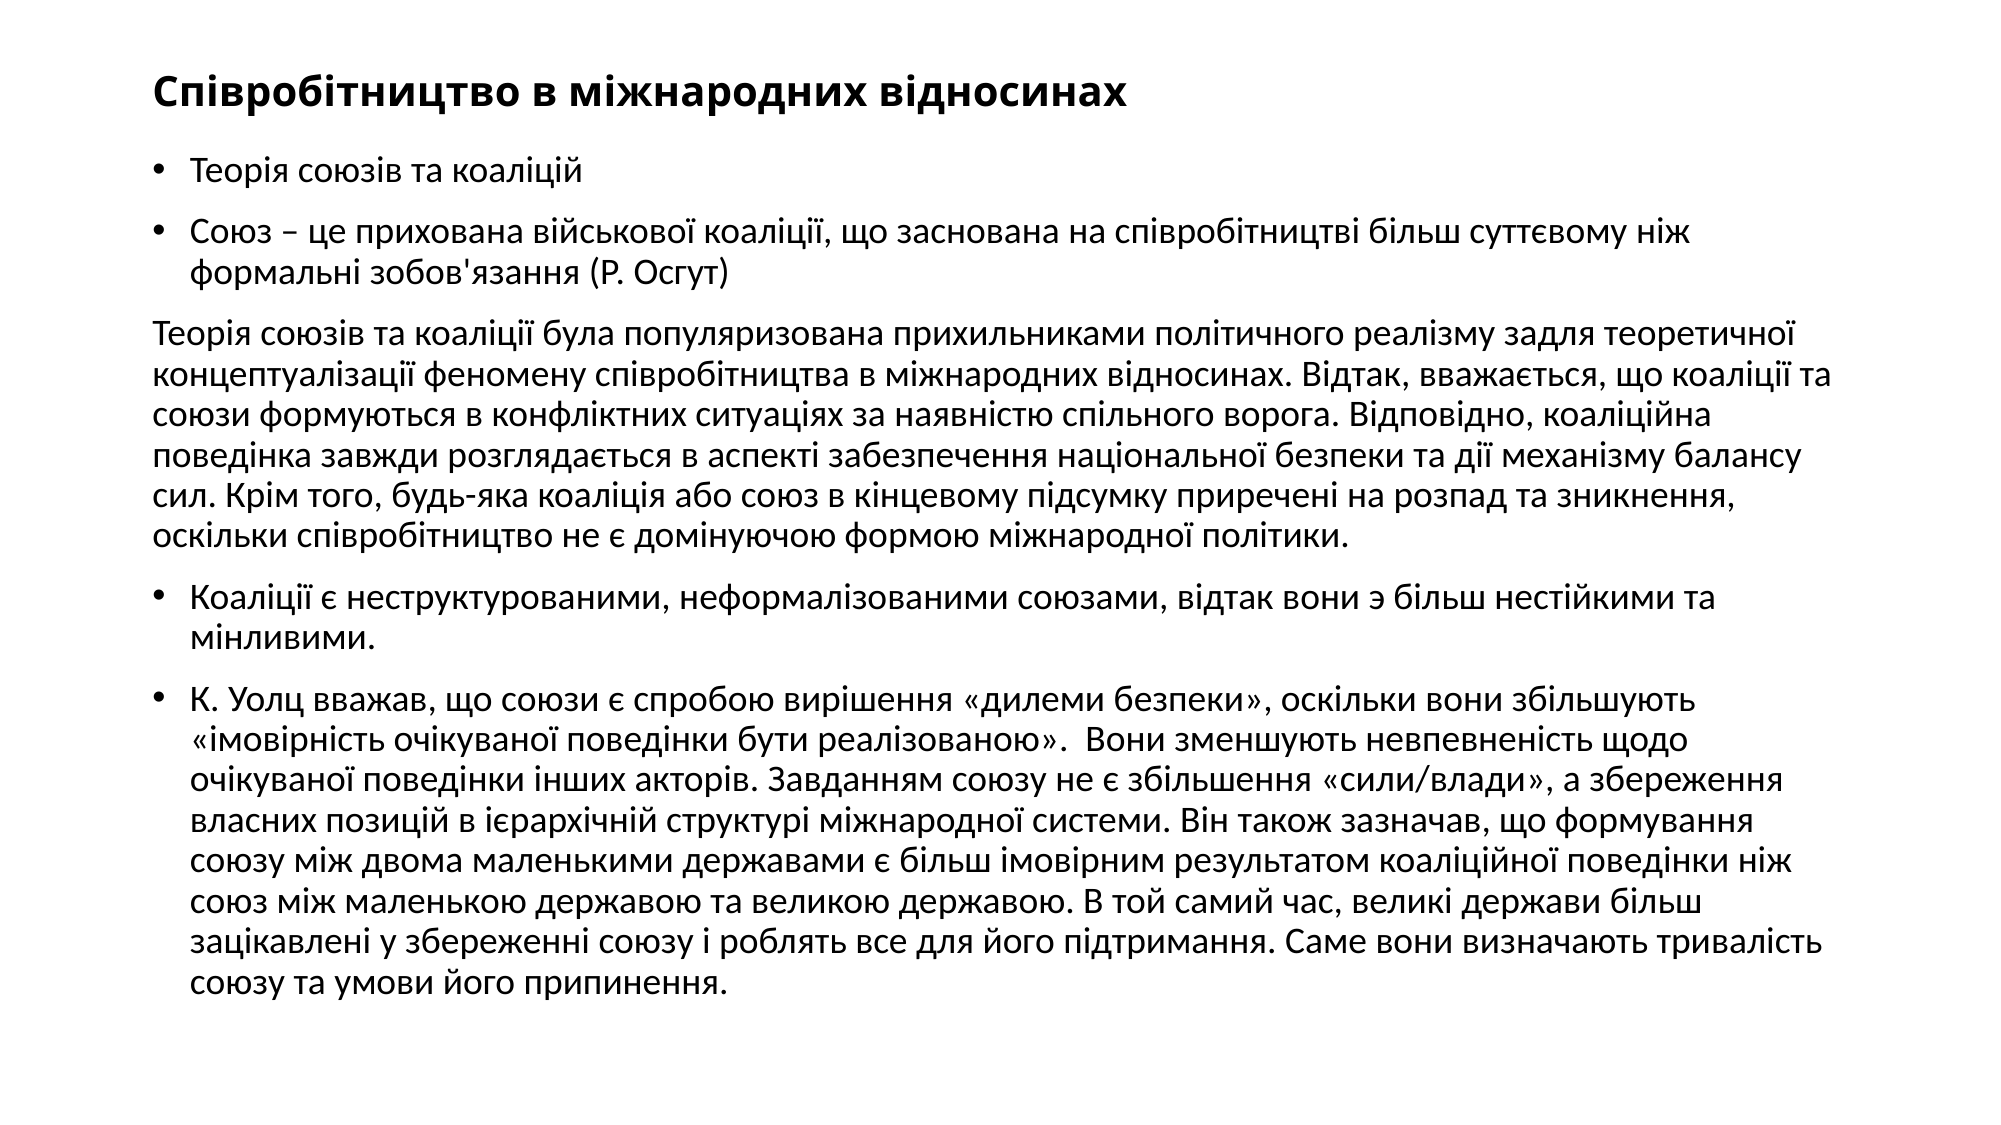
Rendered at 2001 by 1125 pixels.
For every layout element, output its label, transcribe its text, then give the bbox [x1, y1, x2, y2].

list Теорія союзів та коаліцій Союз – це прихована військової коаліції, що заснована на співробітництві більш суттєвому ніж формальні зобов'язання (Р. Осгут) Теорія союзів та коаліції була популяризована прихильниками політичного реалізму задля теоретичної концептуалізації феномену співробітництва в міжнародних відносинах. Відтак, вважається, що коаліції та союзи формуються в конфліктних ситуаціях за наявністю спільного ворога. Відповідно, коаліційна поведінка завжди розглядається в аспекті забезпечення національної безпеки та дії механізму балансу сил. Крім того, будь-яка коаліція або союз в кінцевому підсумку приречені на розпад та зникнення, оскільки співробітництво не є домінуючою формою міжнародної політики. Коаліції є неструктурованими, неформалізованими союзами, відтак вони э більш нестійкими та мінливими. К. Уолц вважав, що союзи є спробою вирішення «дилеми безпеки», оскільки вони збільшують «імовірність очікуваної поведінки бути реалізованою». Вони зменшують невпевненість щодо очікуваної поведінки інших акторів. Завданням союзу не є збільшення «сили/влади», а збереження власних позицій в ієрархічній структурі міжнародної системи. Він також зазначав, що формування союзу між двома маленькими державами є більш імовірним результатом коаліційної поведінки ніж союз між маленькою державою та великою державою. В той самий час, великі держави більш зацікавлені у збереженні союзу і роблять все для його підтримання. Саме вони визначають тривалість союзу та умови його припинення. [137, 142, 1863, 1014]
title Співробітництво в міжнародних відносинах [137, 59, 1863, 127]
